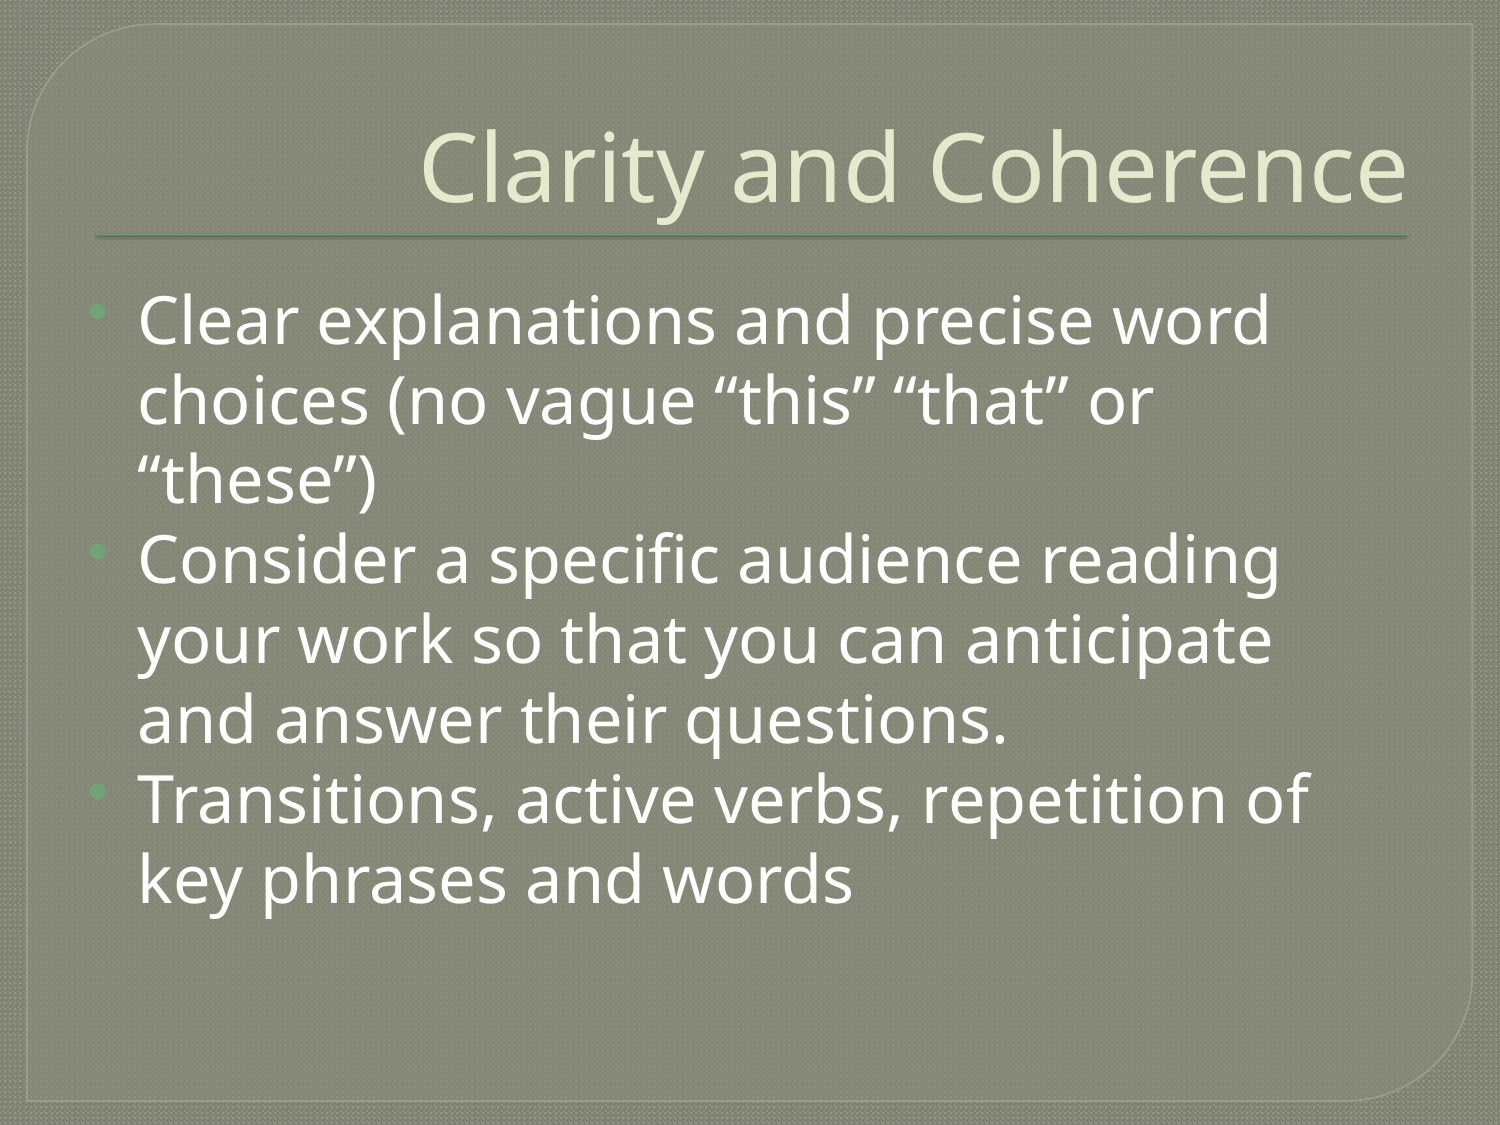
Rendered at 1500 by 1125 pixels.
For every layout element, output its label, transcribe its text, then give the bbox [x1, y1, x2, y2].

title Clarity and Coherence [75, 41, 1425, 230]
list Clear explanations and precise word choices (no vague “this” “that” or “these”) Consider a specific audience reading your work so that you can anticipate and answer their questions. Transitions, active verbs, repetition of key phrases and words [75, 270, 1425, 1013]
